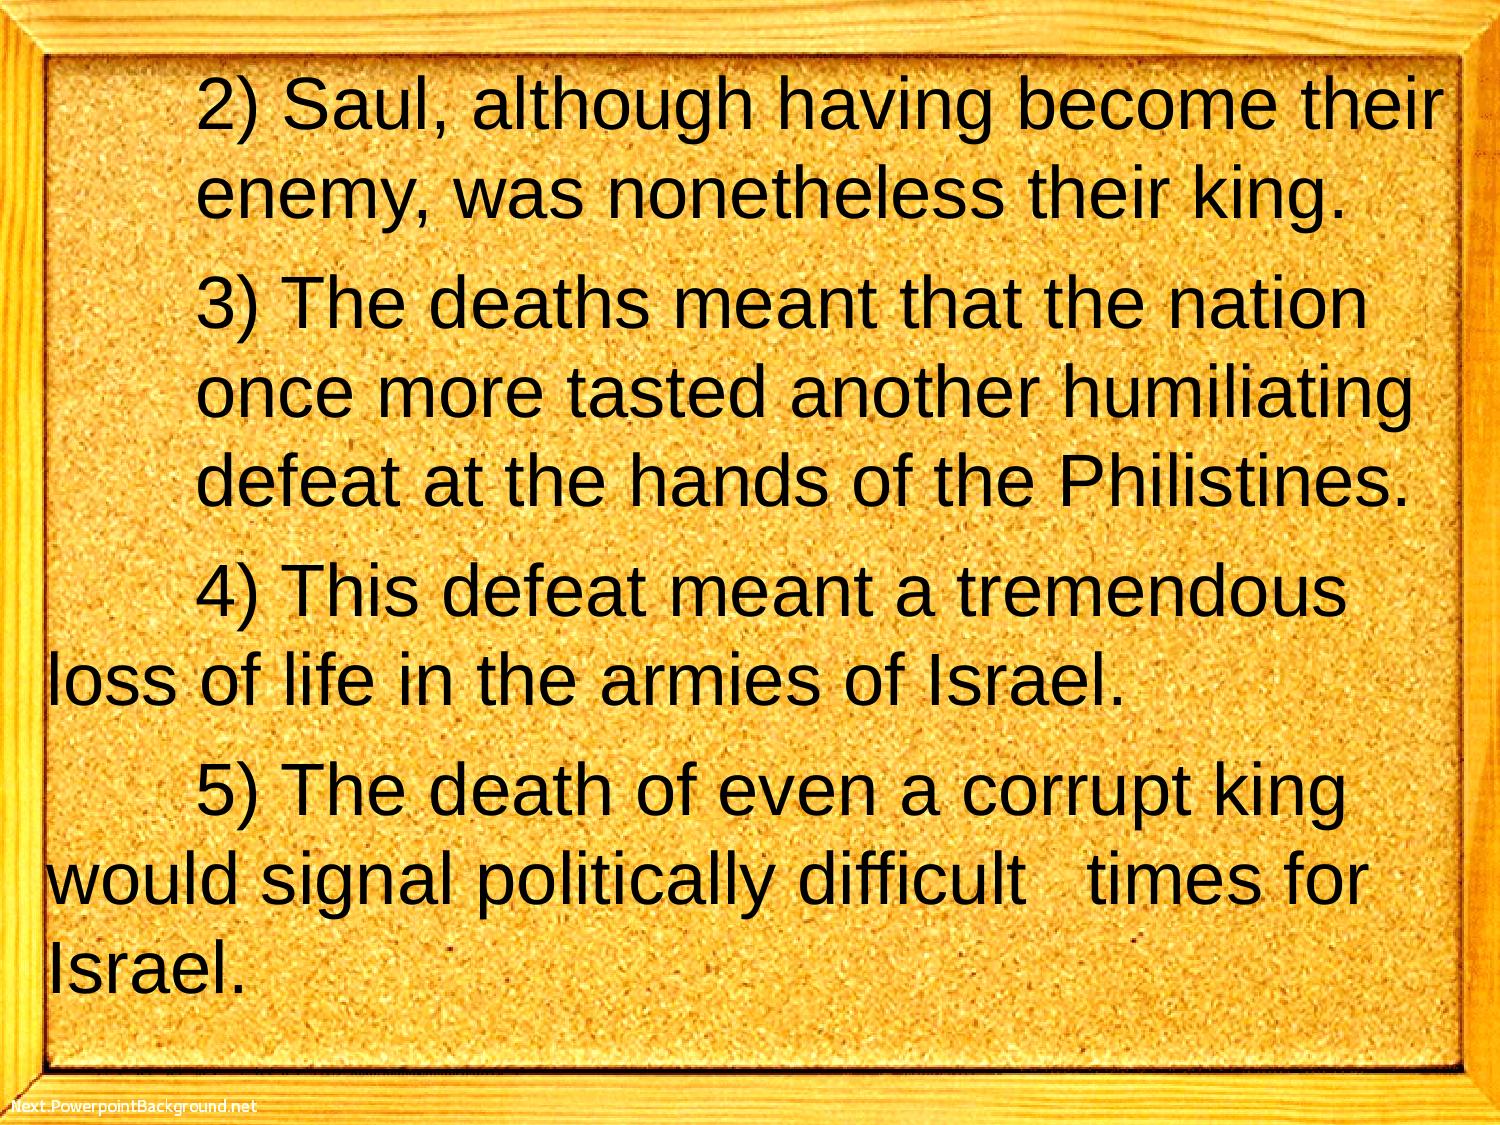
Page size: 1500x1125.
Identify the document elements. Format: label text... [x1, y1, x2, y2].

picture [0, 0, 1500, 1125]
subtitle 2) Saul, although having become their enemy, was nonetheless their king. 3) The deaths meant that the nation once more tasted another humiliating defeat at the hands of the Philistines. 4) This defeat meant a tremendous loss of life in the armies of Israel. 5) The death of even a corrupt king would signal politically difficult times for Israel. [31, 48, 1467, 1081]
